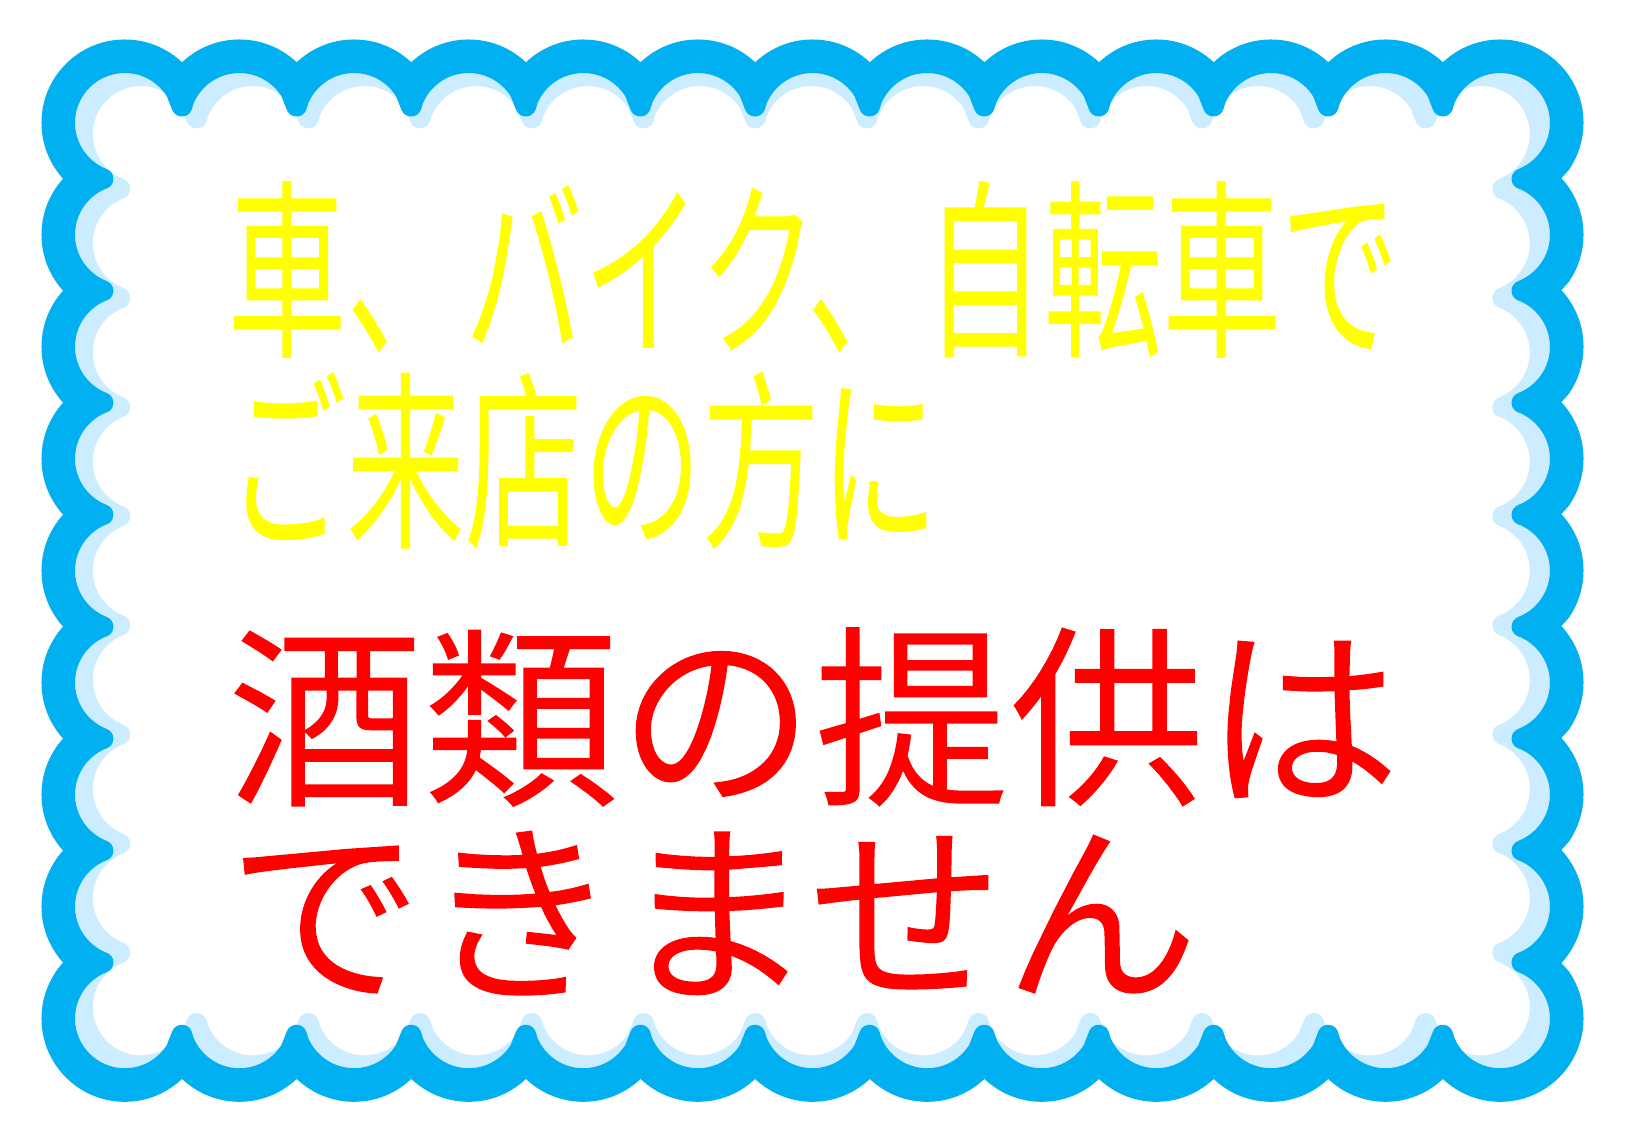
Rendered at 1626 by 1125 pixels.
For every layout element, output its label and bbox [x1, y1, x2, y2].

text_box [186, 1021, 286, 1076]
text_box [1225, 1021, 1324, 1076]
text_box [1224, 65, 1324, 121]
text_box [1106, 1021, 1210, 1076]
text_box [413, 1021, 520, 1076]
text_box [49, 47, 1576, 1094]
text_box [186, 65, 285, 121]
text_box [1343, 1021, 1437, 1076]
text_box [1459, 65, 1555, 1076]
text_box [988, 65, 1097, 121]
text_box [67, 176, 122, 964]
text_box [526, 65, 985, 121]
text_box [68, 65, 167, 176]
text_box [1106, 65, 1210, 121]
text_box [300, 65, 403, 121]
text_box [300, 1021, 403, 1076]
text_box [1342, 65, 1437, 121]
text_box [525, 1021, 985, 1076]
text_box [68, 965, 168, 1076]
text_box [988, 1021, 1097, 1076]
text_box [413, 65, 520, 121]
